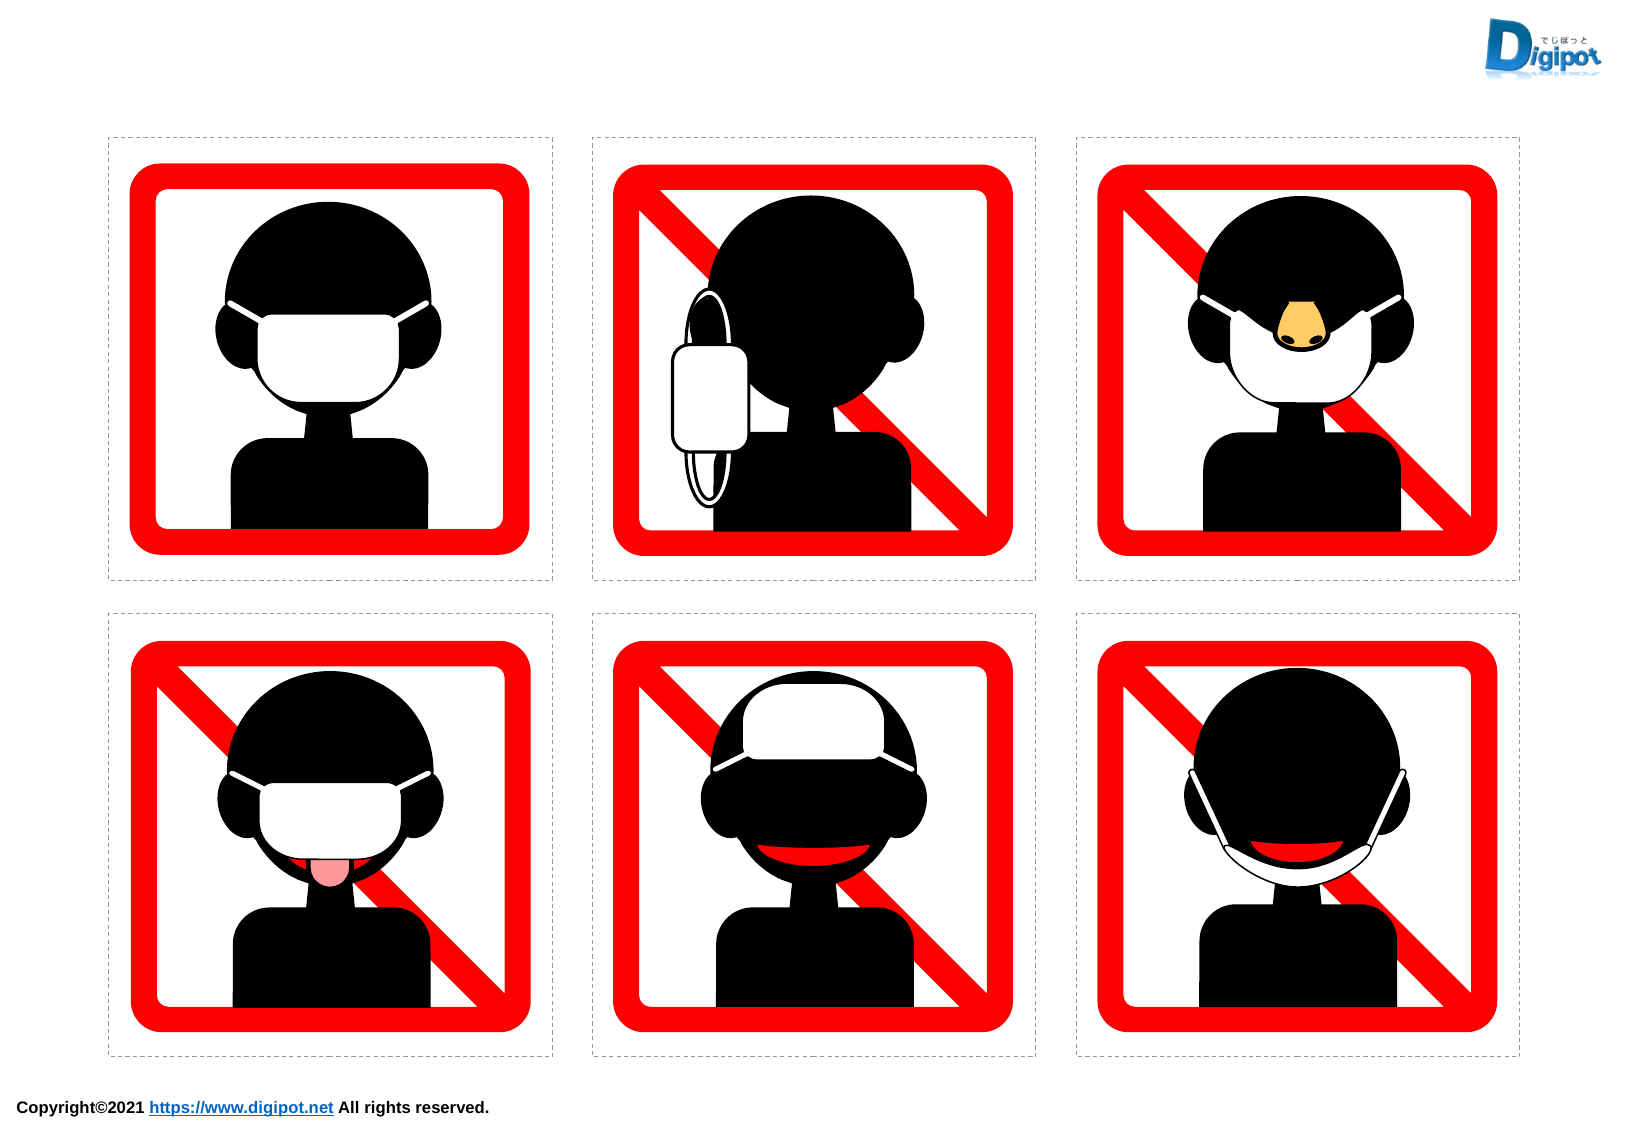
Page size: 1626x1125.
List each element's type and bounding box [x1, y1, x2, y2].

picture [1485, 18, 1602, 82]
text_box [1097, 640, 1498, 1033]
text_box [130, 640, 531, 1033]
text_box [1097, 164, 1498, 556]
text_box [129, 163, 530, 555]
text_box [613, 164, 1013, 556]
text_box [613, 640, 1013, 1033]
